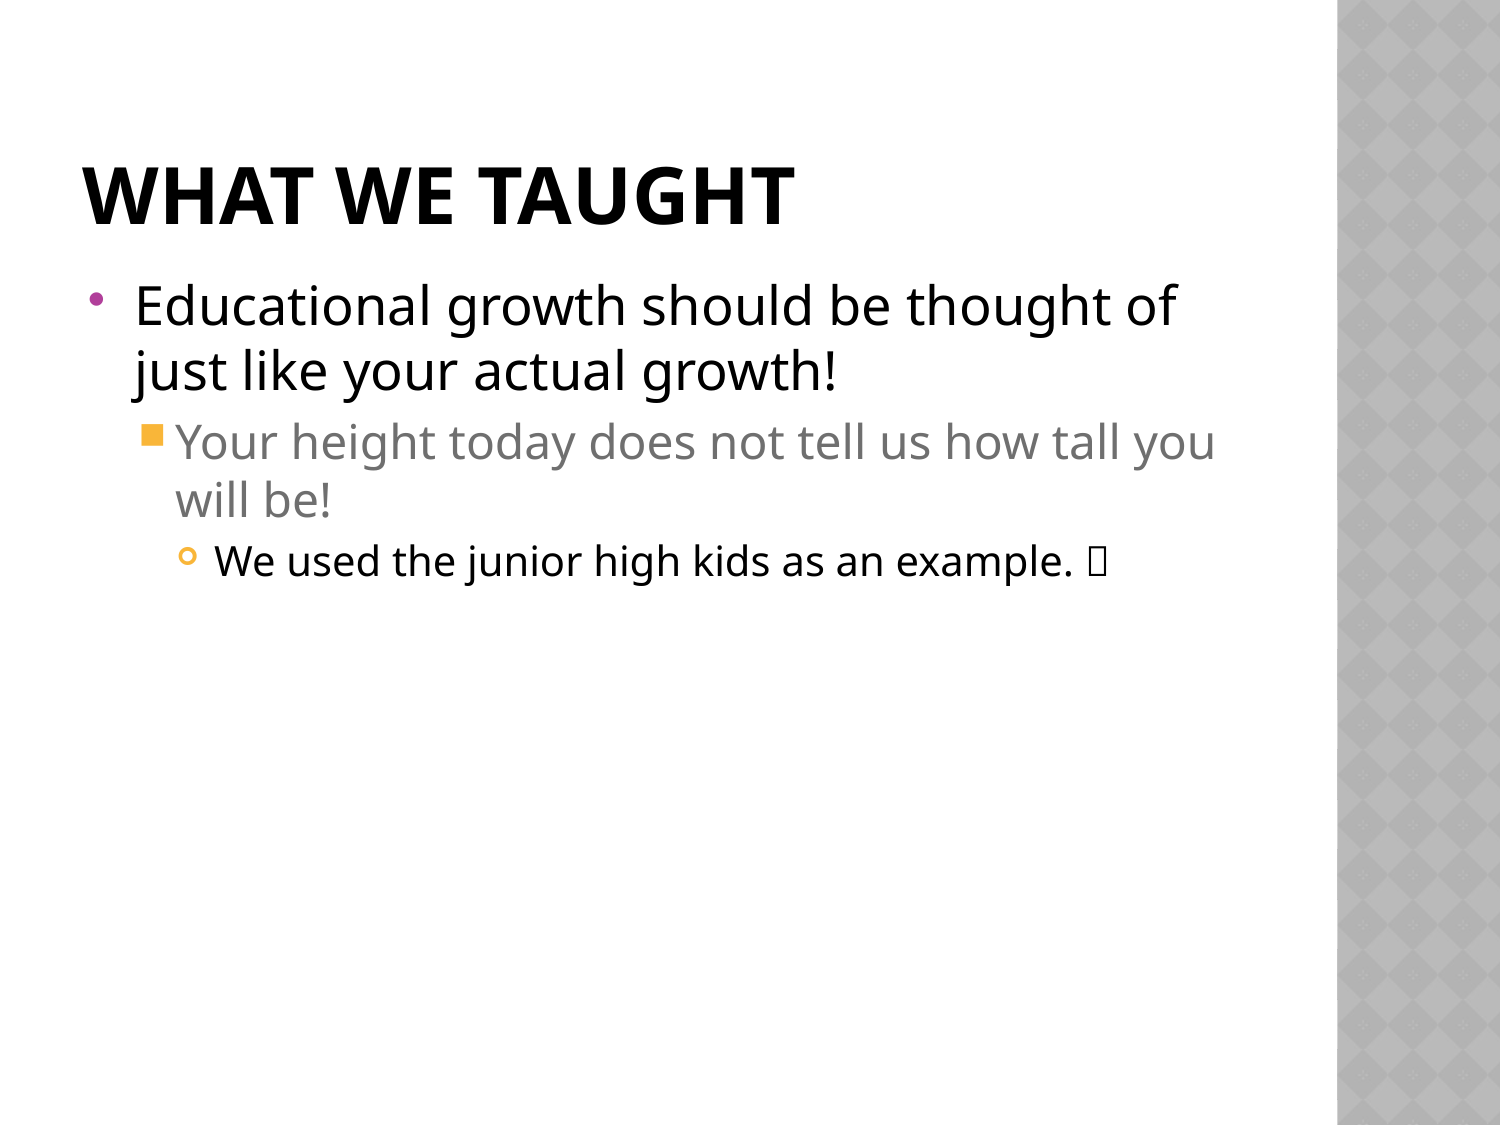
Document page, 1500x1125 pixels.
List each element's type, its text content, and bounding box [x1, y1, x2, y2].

title What we taught [75, 52, 1263, 240]
list Educational growth should be thought of just like your actual growth! Your height today does not tell us how tall you will be! We used the junior high kids as an example.  [75, 264, 1263, 1059]
